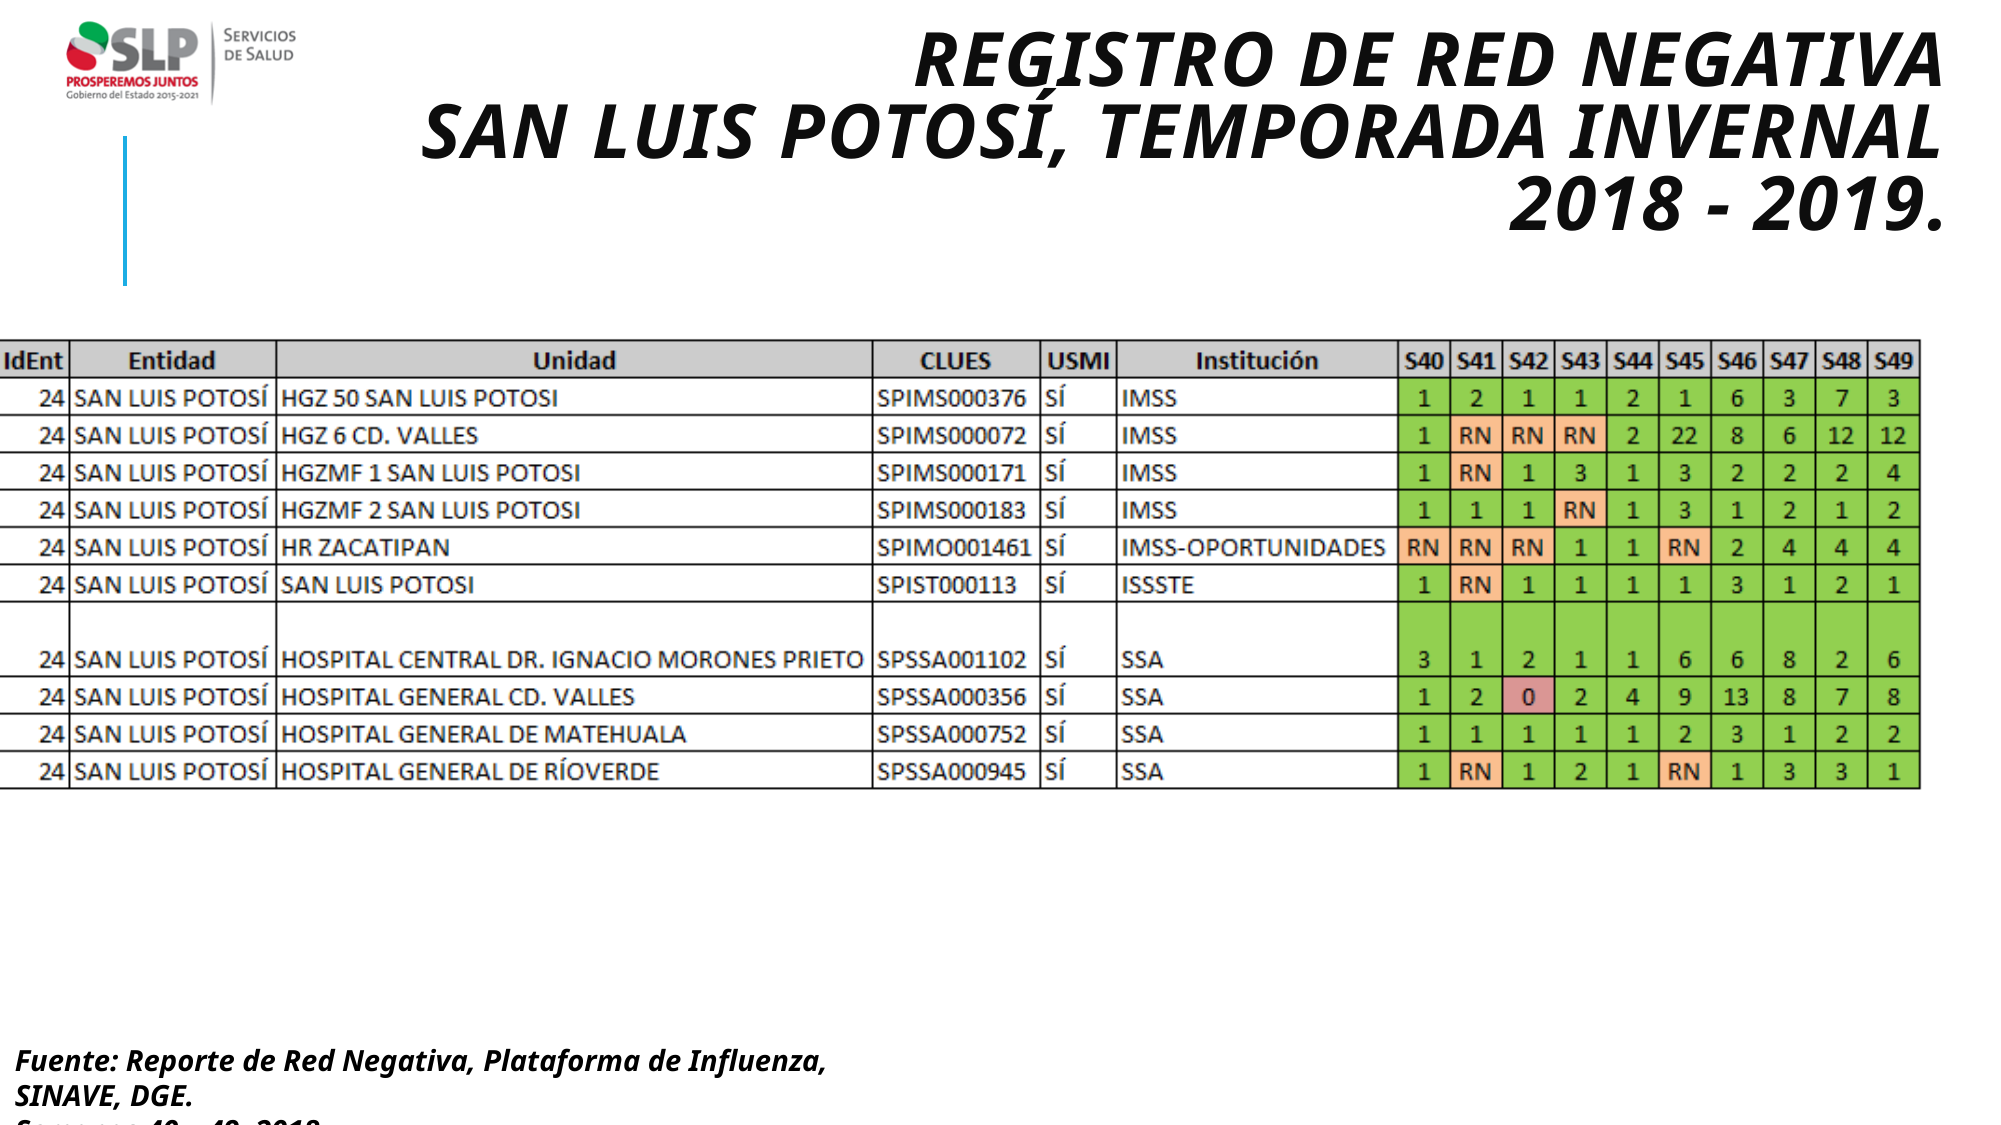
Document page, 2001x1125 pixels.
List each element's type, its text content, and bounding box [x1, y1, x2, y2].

text_box Fuente: Reporte de Red Negativa, Plataforma de Influenza, SINAVE, DGE. Semanas 40 – 49, 2018. [0, 1035, 917, 1125]
picture [0, 323, 1951, 814]
title Registro de Red Negativa San Luis Potosí, Temporada Invernal 2018 - 2019. [301, 55, 1965, 219]
picture [31, 0, 321, 112]
